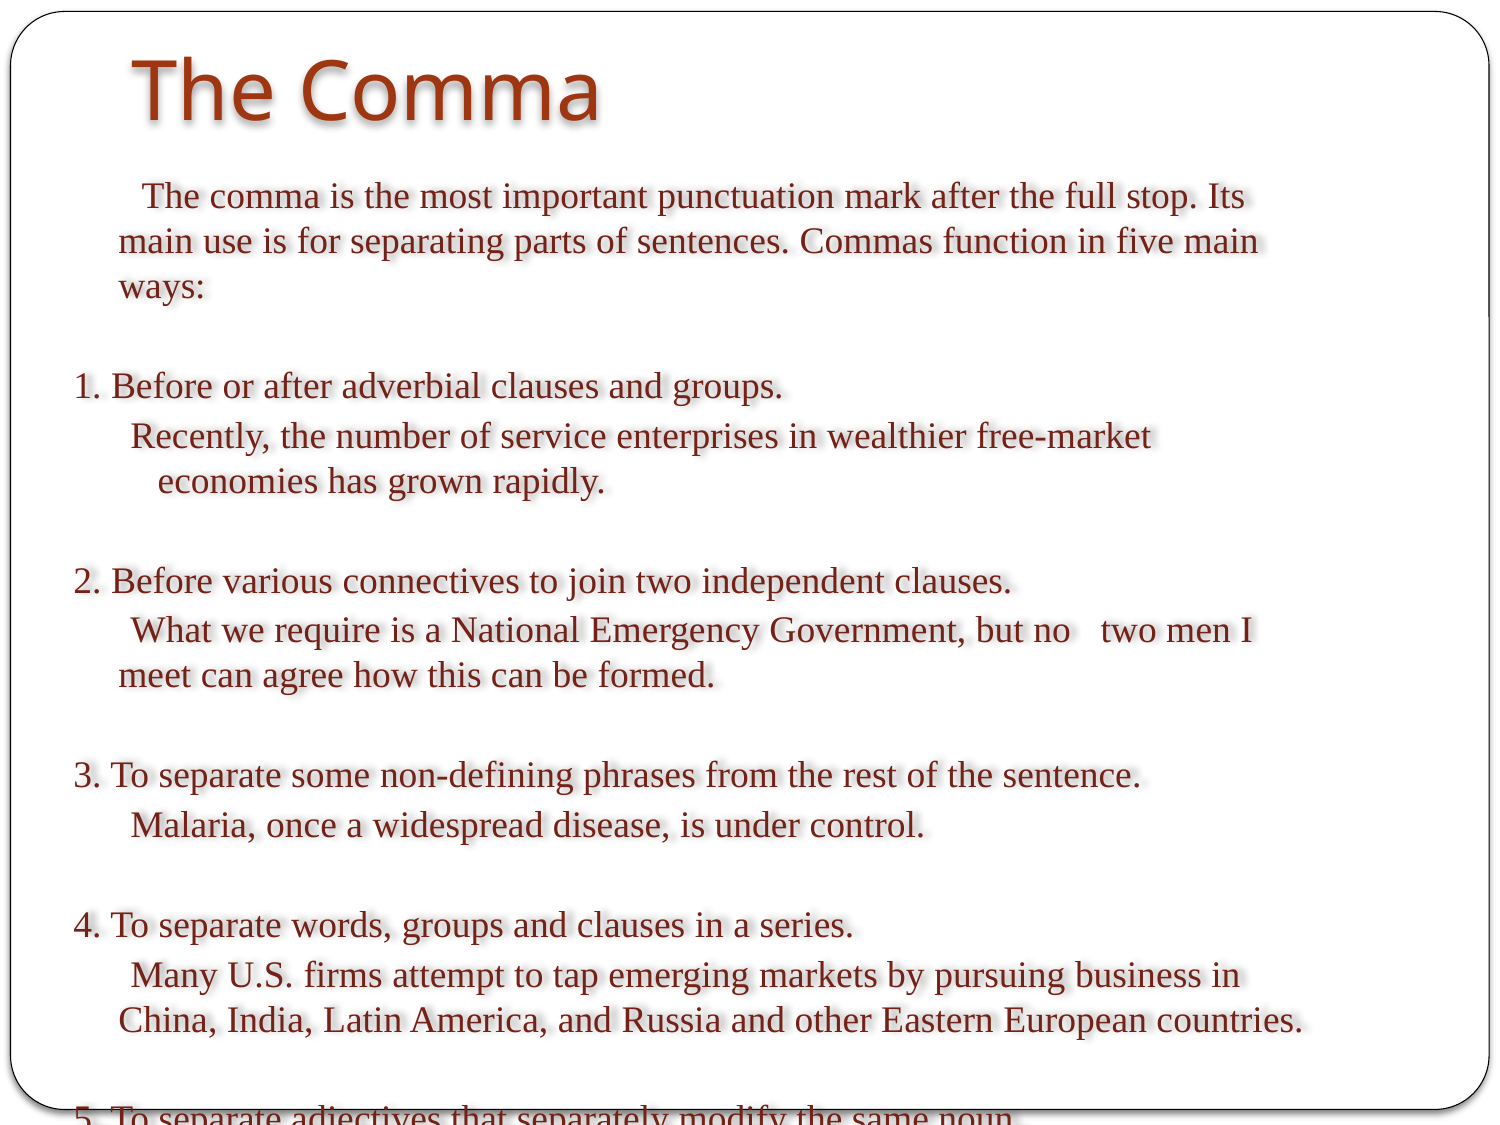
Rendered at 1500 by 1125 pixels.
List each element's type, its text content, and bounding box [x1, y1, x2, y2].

title The Comma [117, 0, 1393, 153]
list The comma is the most important punctuation mark after the full stop. Its main use is for separating parts of sentences. Commas function in five main ways: 1. Before or after adverbial clauses and groups. Recently, the number of service enterprises in wealthier free-market economies has grown rapidly. 2. Before various connectives to join two independent clauses. What we require is a National Emergency Government, but no two men I meet can agree how this can be formed. 3. To separate some non-defining phrases from the rest of the sentence. Malaria, once a widespread disease, is under control. 4. To separate words, groups and clauses in a series. Many U.S. firms attempt to tap emerging markets by pursuing business in China, India, Latin America, and Russia and other Eastern European countries. 5. To separate adjectives that separately modify the same noun. Critics praise the novel's unaffected, unadorned style. [58, 164, 1334, 1125]
